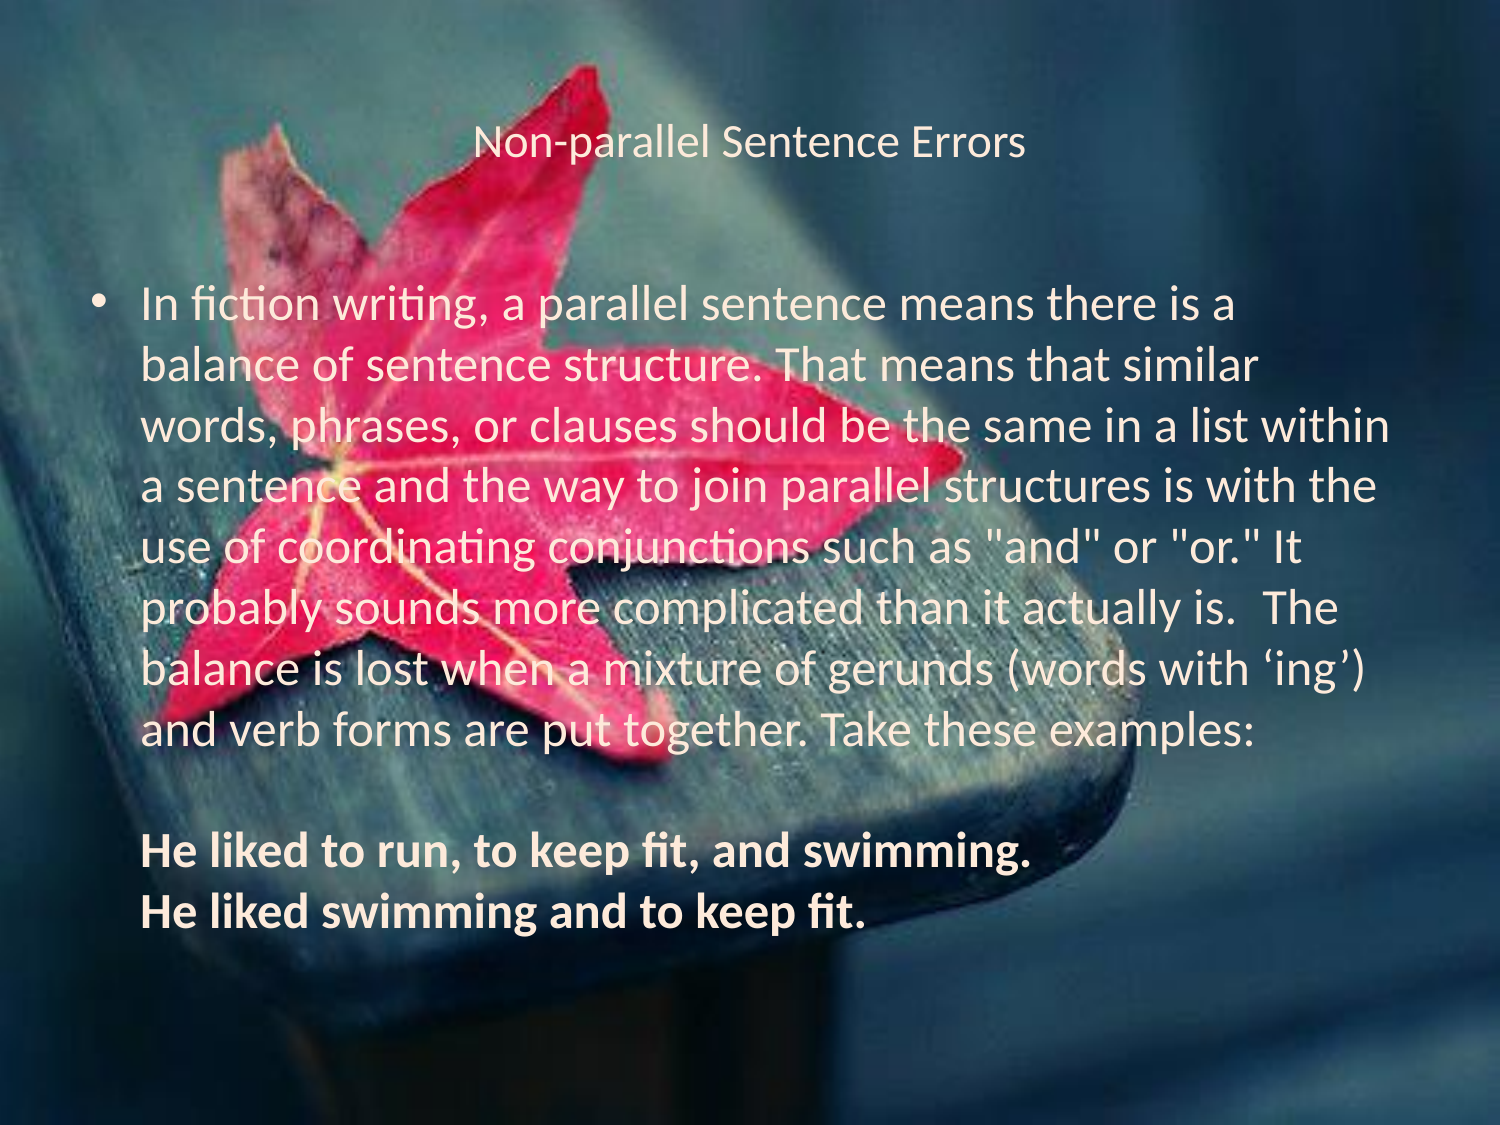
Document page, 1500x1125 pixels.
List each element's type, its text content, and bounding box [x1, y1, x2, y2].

picture [0, 0, 1500, 1125]
title Non-parallel Sentence Errors [75, 45, 1425, 232]
list In fiction writing, a parallel sentence means there is a balance of sentence structure. That means that similar words, phrases, or clauses should be the same in a list within a sentence and the way to join parallel structures is with the use of coordinating conjunctions such as "and" or "or." It probably sounds more complicated than it actually is. The balance is lost when a mixture of gerunds (words with ‘ing’) and verb forms are put together. Take these examples: He liked to run, to keep fit, and swimming. He liked swimming and to keep fit. [75, 262, 1425, 1005]
